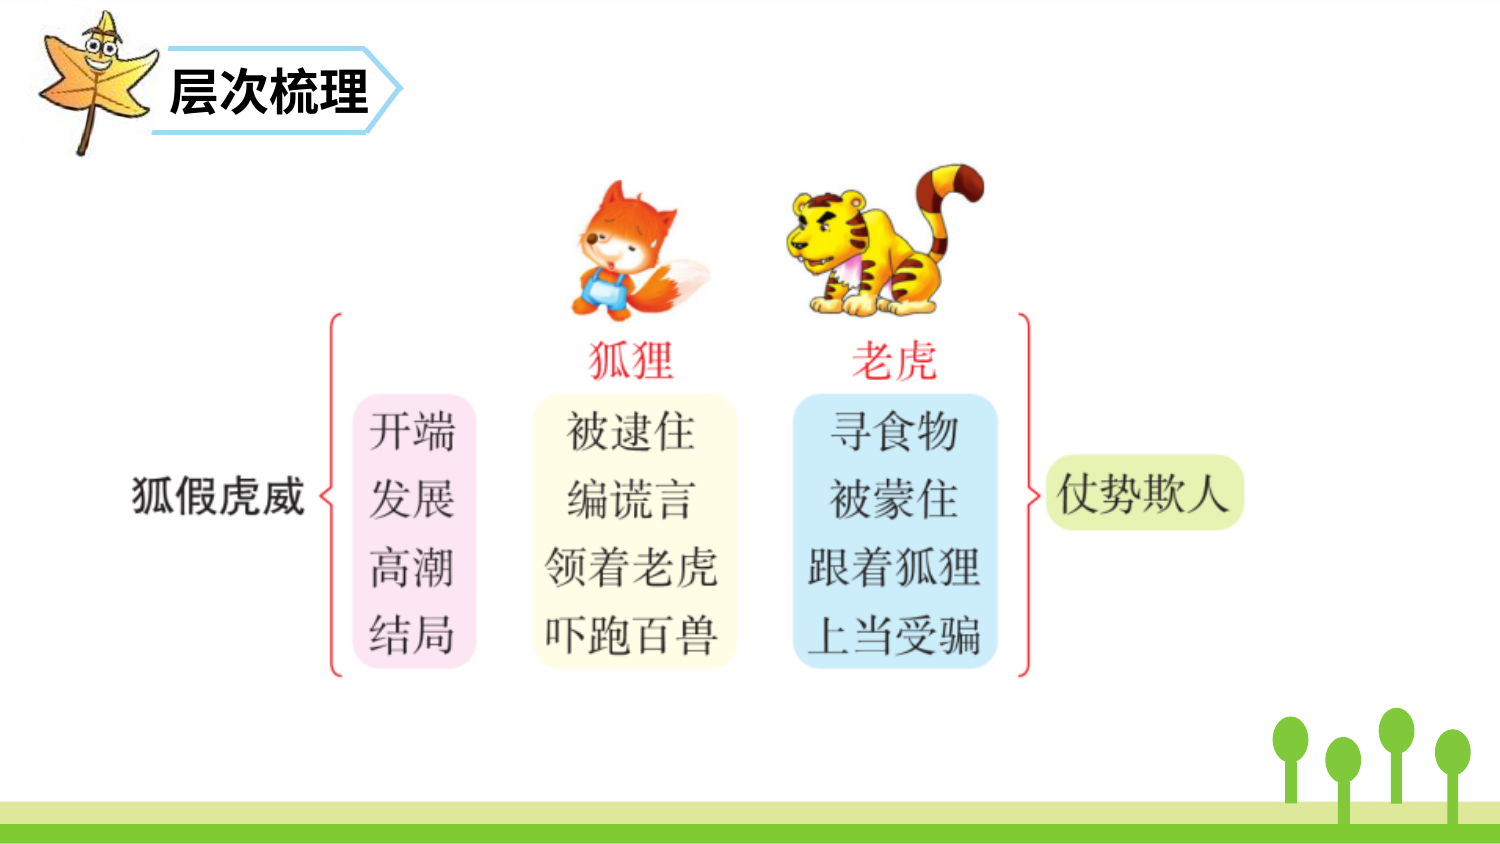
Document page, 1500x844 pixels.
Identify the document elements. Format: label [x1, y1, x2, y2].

picture [0, 0, 1500, 801]
text_box [29, 9, 402, 164]
